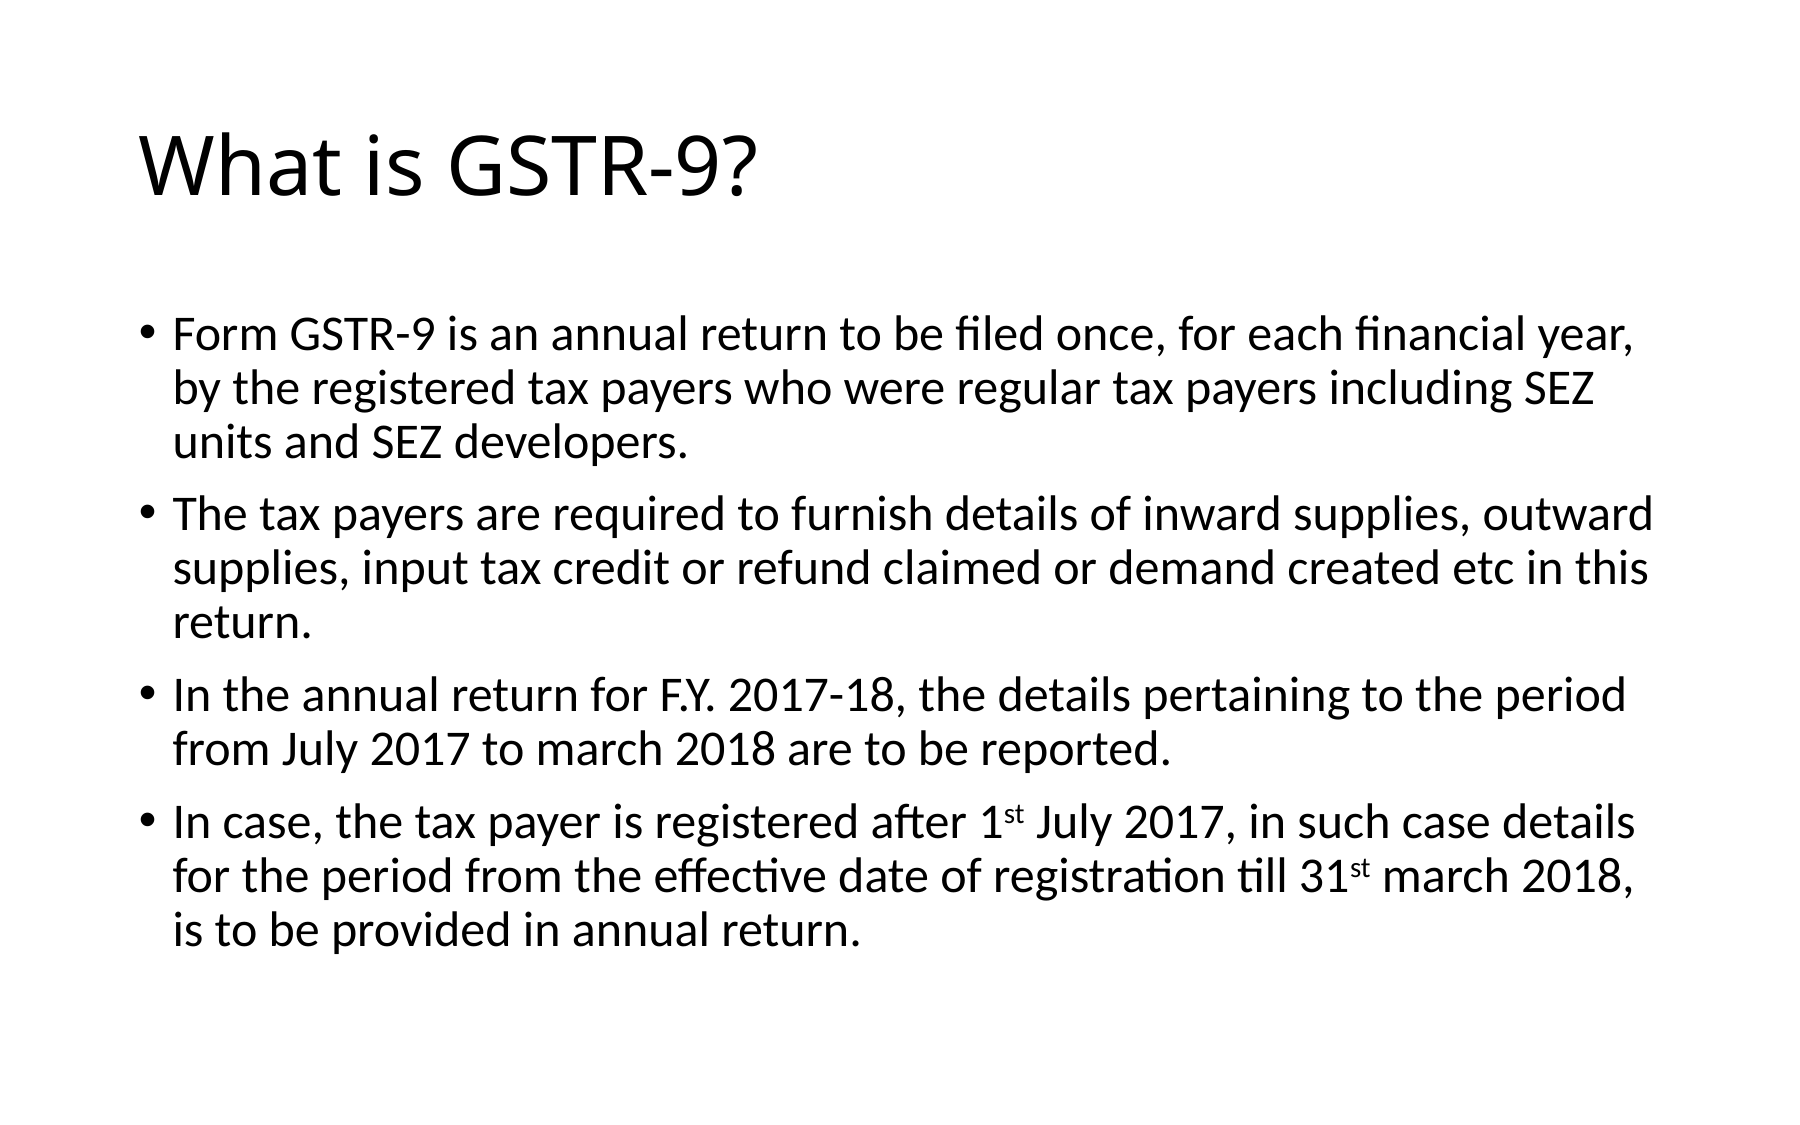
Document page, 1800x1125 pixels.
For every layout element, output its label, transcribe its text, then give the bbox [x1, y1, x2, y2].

list Form GSTR-9 is an annual return to be filed once, for each financial year, by the registered tax payers who were regular tax payers including SEZ units and SEZ developers. The tax payers are required to furnish details of inward supplies, outward supplies, input tax credit or refund claimed or demand created etc in this return. In the annual return for F.Y. 2017-18, the details pertaining to the period from July 2017 to march 2018 are to be reported. In case, the tax payer is registered after 1st July 2017, in such case details for the period from the effective date of registration till 31st march 2018, is to be provided in annual return. [123, 299, 1677, 1014]
title What is GSTR-9? [123, 59, 1677, 278]
